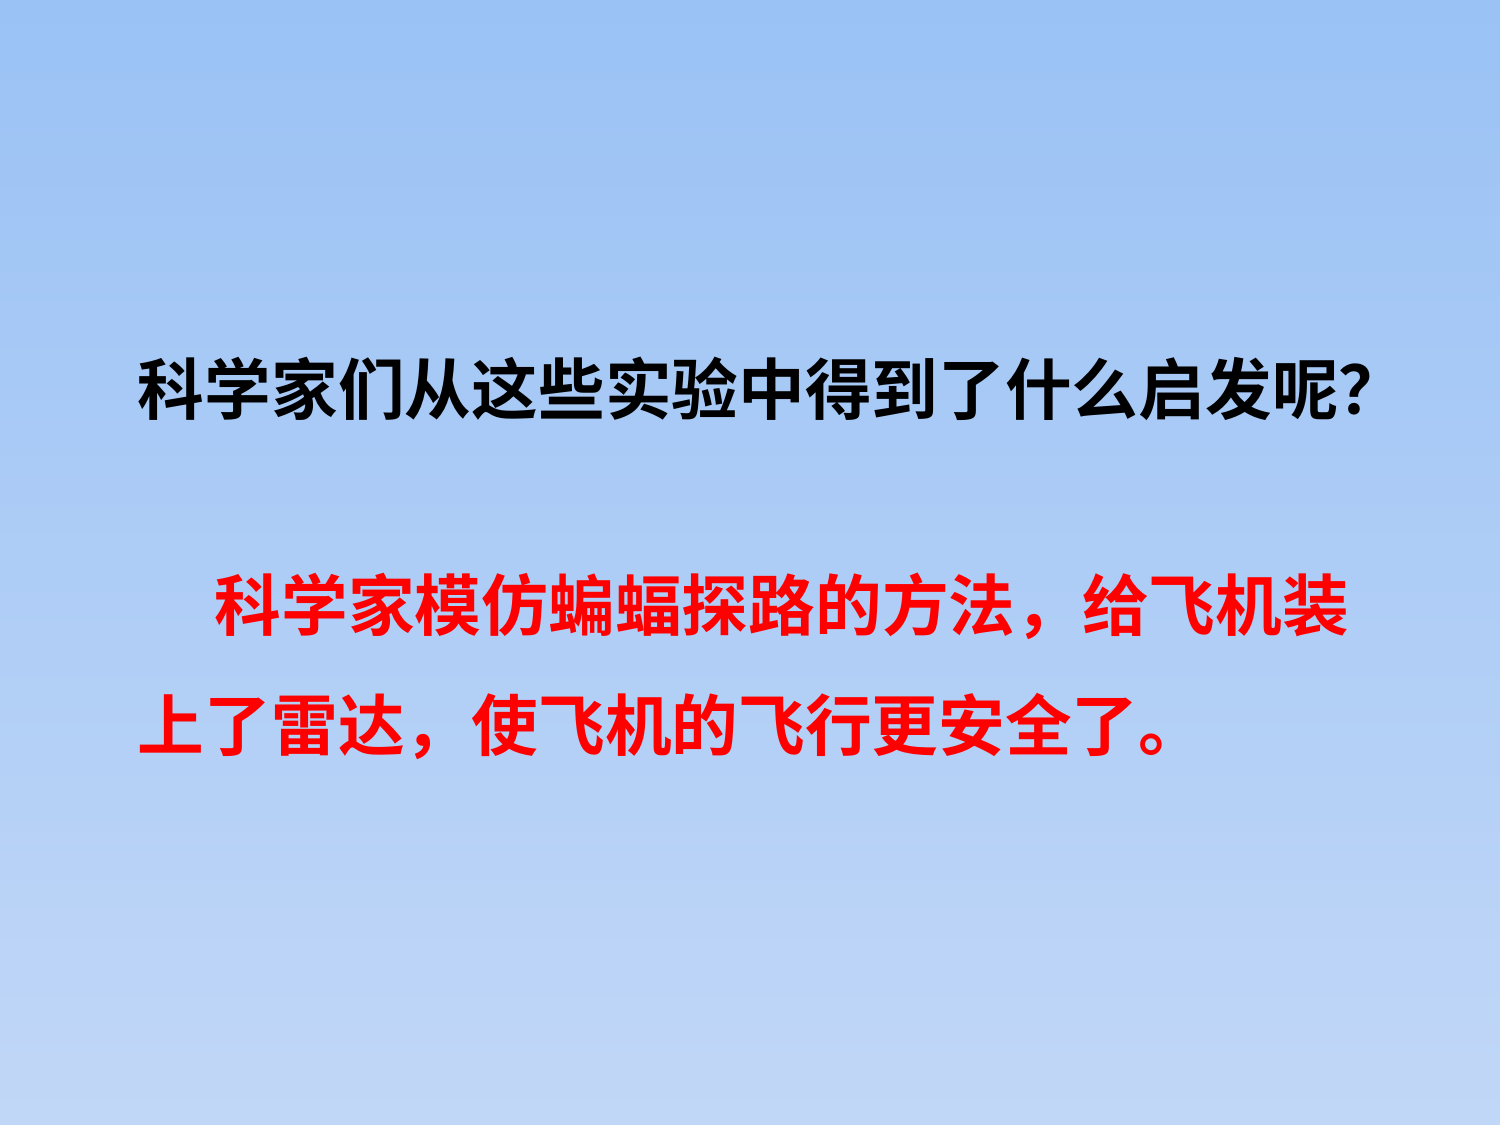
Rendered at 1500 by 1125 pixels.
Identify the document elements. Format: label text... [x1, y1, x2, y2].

text_box 科学家们从这些实验中得到了什么启发呢？ [123, 300, 1438, 436]
text_box 科学家模仿蝙蝠探路的方法，给飞机装上了雷达，使飞机的飞行更安全了。 [123, 516, 1393, 772]
